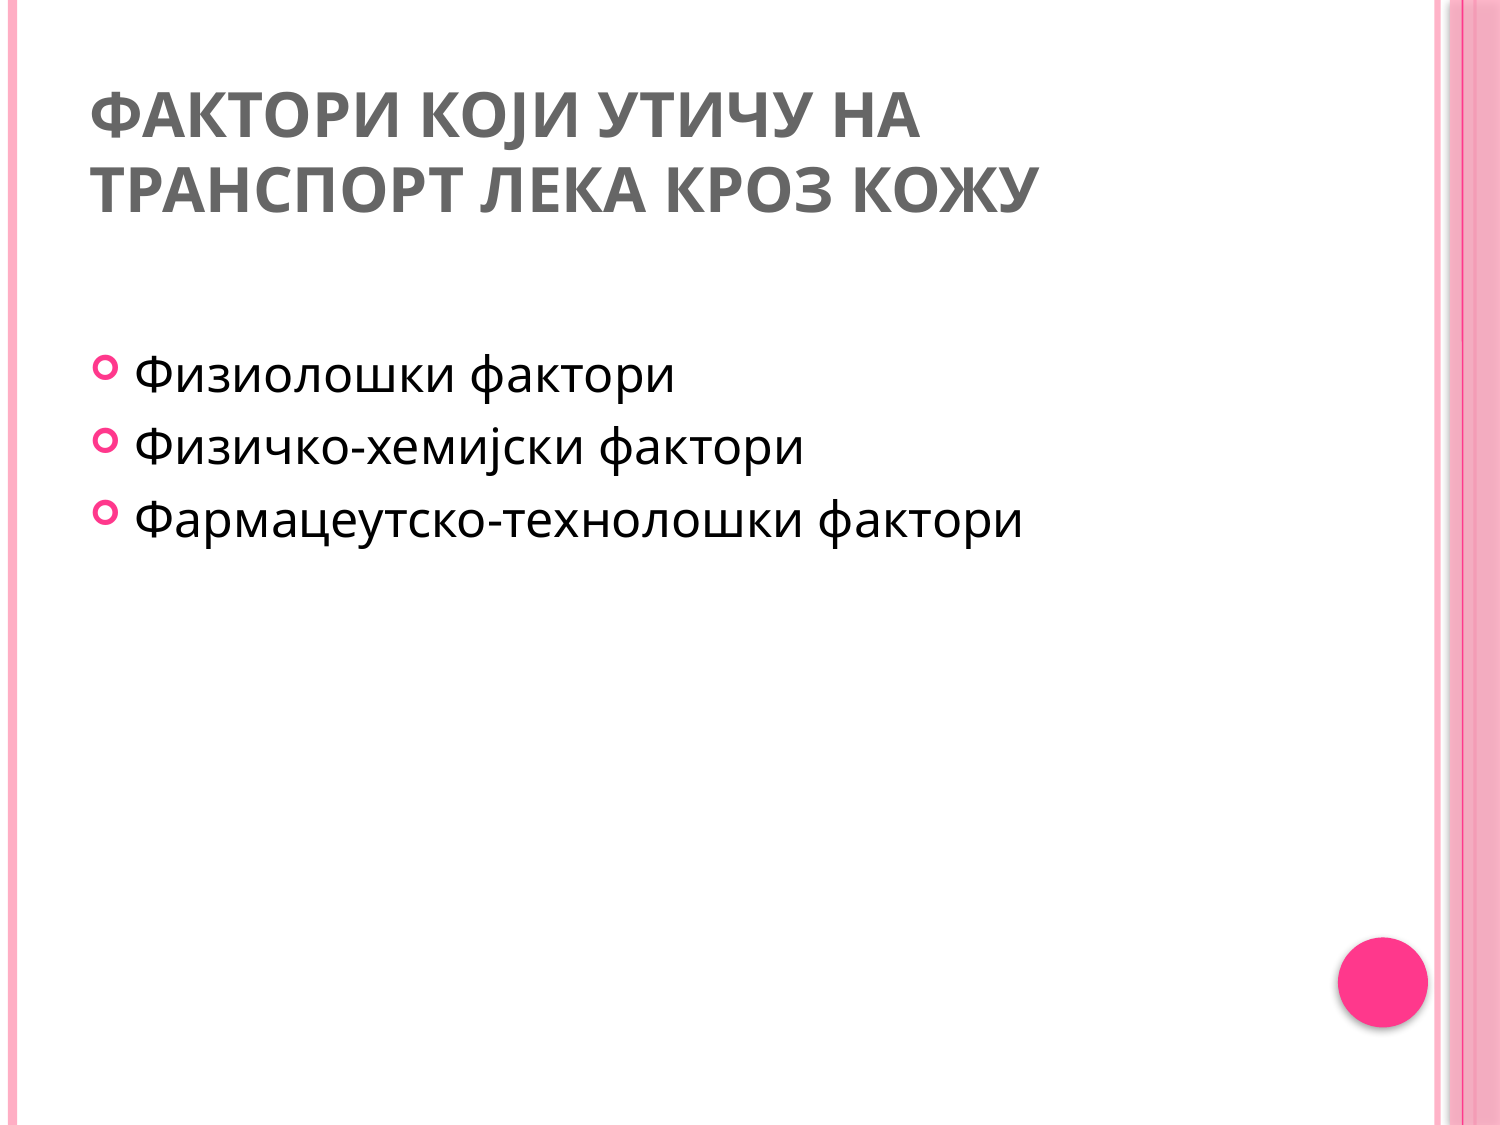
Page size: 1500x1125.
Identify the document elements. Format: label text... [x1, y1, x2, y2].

list Физиолошки фактори Физичко-хемијски фактори Фармацеутско-технолошки фактори [75, 262, 1300, 1062]
title фактори који утичу на транспорт лека кроз кожу [75, 45, 1300, 233]
